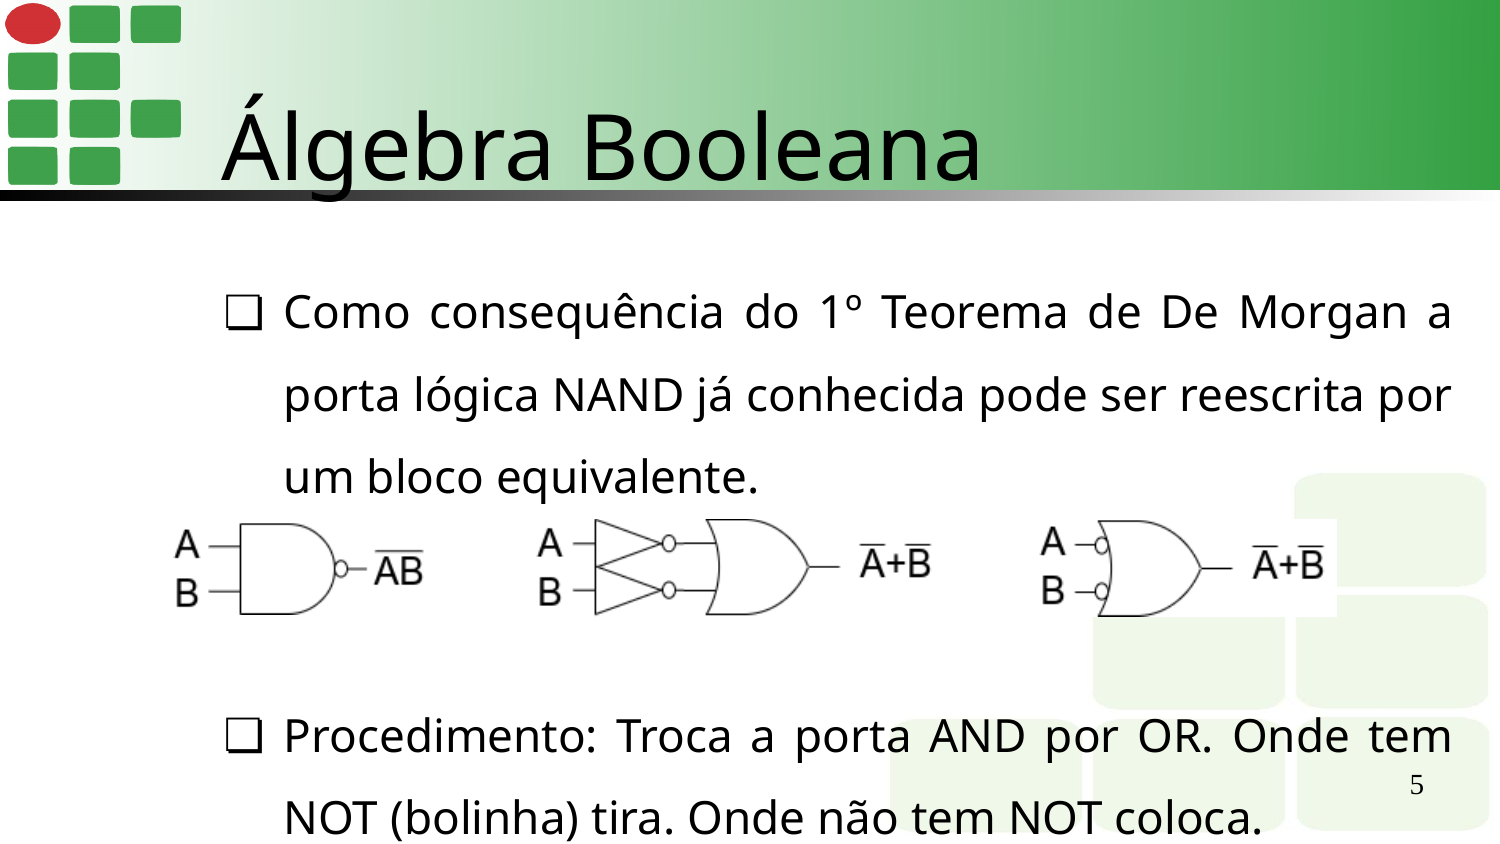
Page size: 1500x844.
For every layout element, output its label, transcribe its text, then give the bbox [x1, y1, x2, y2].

text_box Como consequência do 1º Teorema de De Morgan a porta lógica NAND já conhecida pode ser reescrita por um bloco equivalente. [193, 248, 1469, 496]
picture [5, 3, 181, 185]
picture [163, 522, 441, 615]
slide_number ‹#› [1075, 821, 1425, 827]
text_box Álgebra Booleana [206, 26, 1468, 207]
picture [526, 441, 1495, 835]
text_box Procedimento: Troca a porta AND por OR. Onde tem NOT (bolinha) tira. Onde não tem NOT coloca. [193, 671, 1469, 821]
